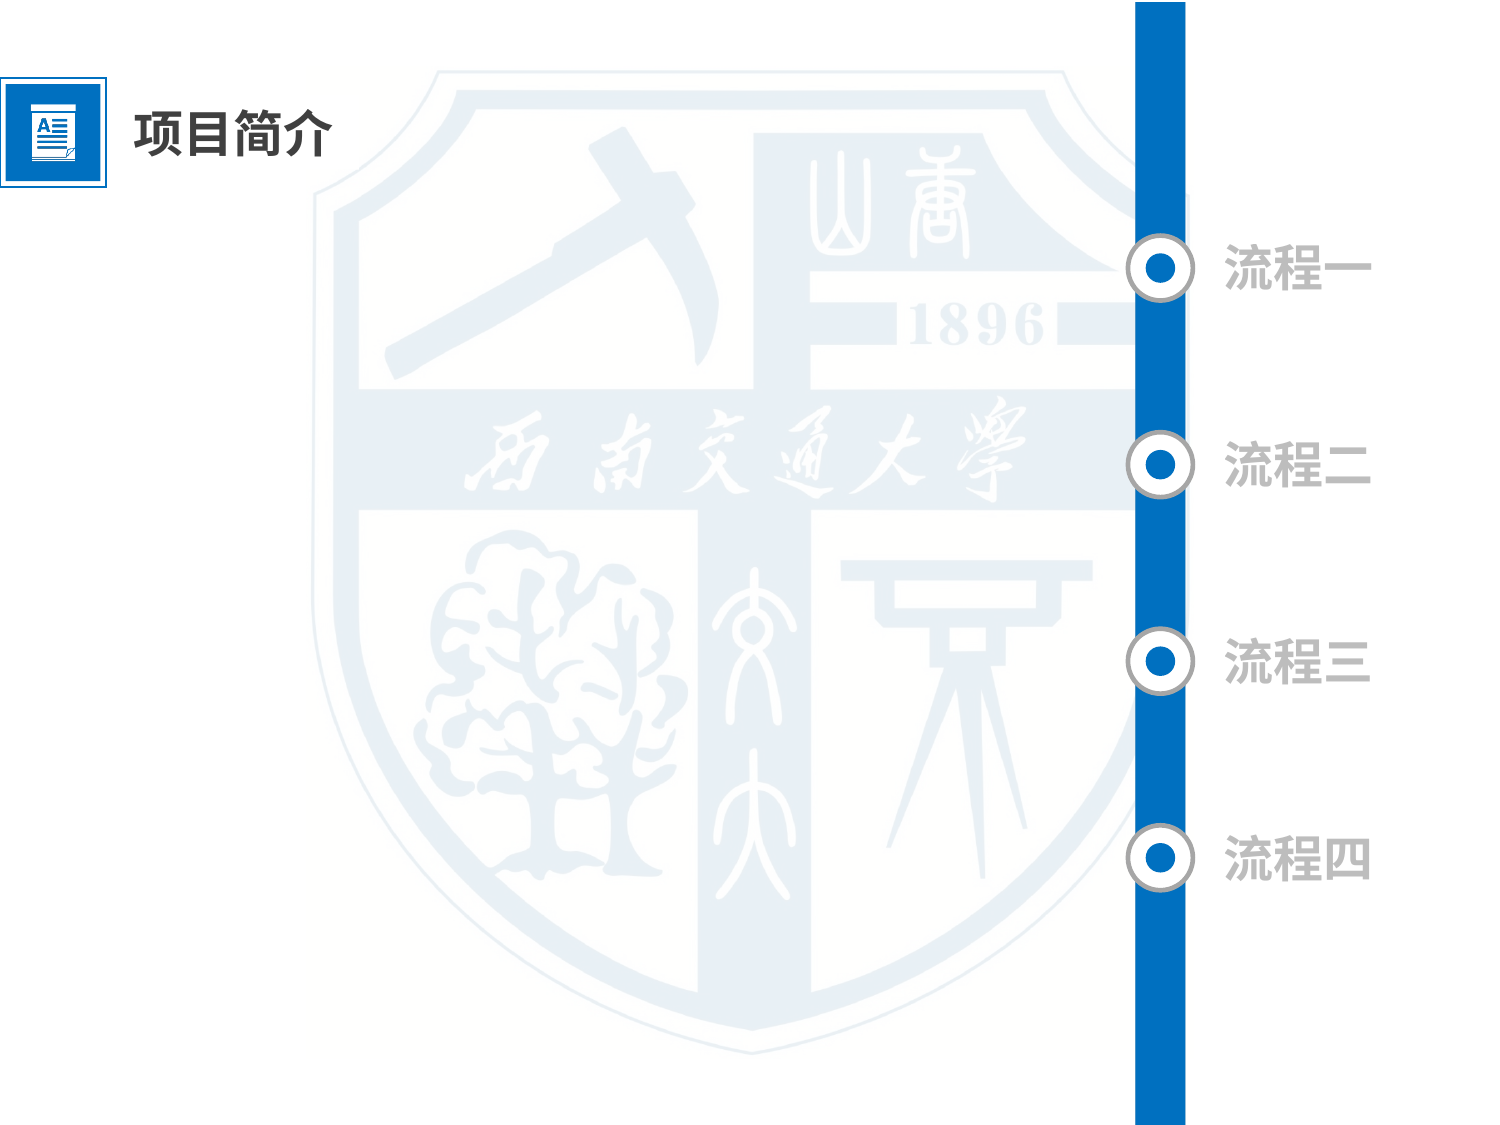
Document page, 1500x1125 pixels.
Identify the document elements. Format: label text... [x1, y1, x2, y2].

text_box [1127, 1, 1193, 1125]
text_box 项目简介 [119, 94, 359, 170]
text_box 流程一 [1208, 229, 1449, 304]
text_box 流程四 [1208, 819, 1449, 895]
text_box 流程三 [1208, 623, 1449, 698]
text_box 流程二 [1208, 426, 1449, 501]
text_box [0, 78, 107, 188]
